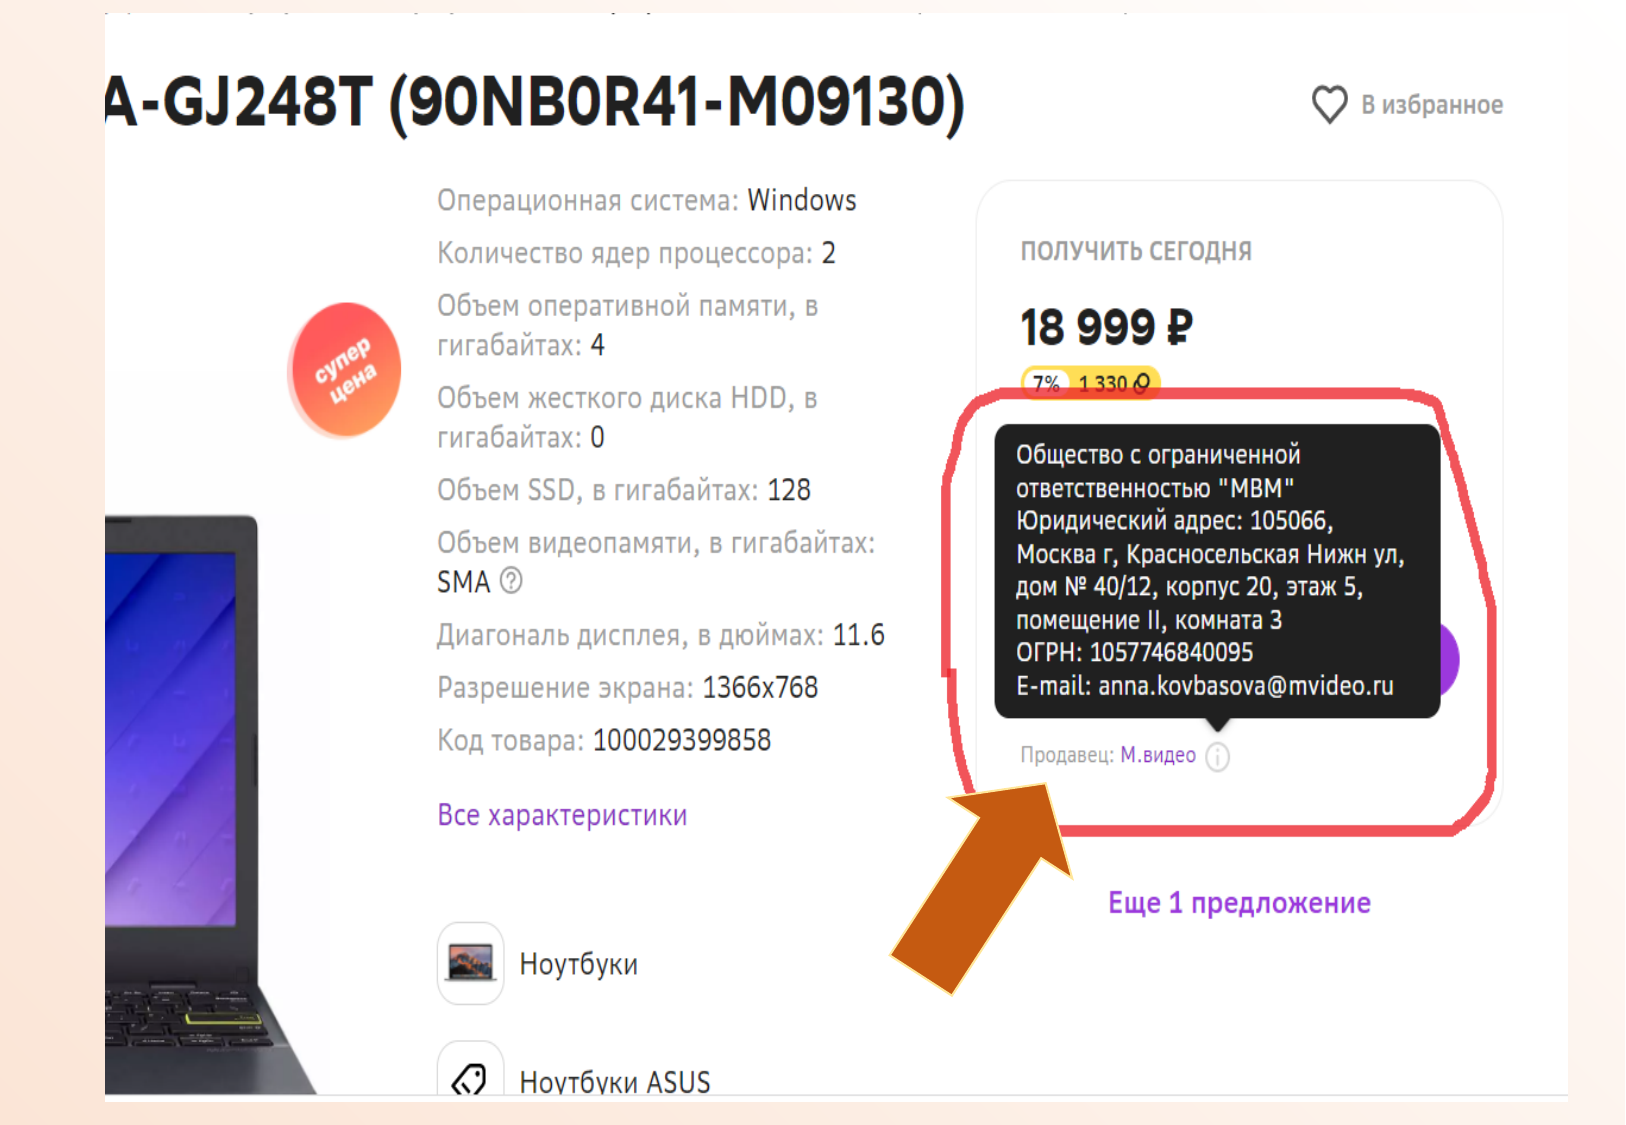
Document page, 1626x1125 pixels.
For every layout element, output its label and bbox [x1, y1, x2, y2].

picture [105, 13, 1568, 1102]
